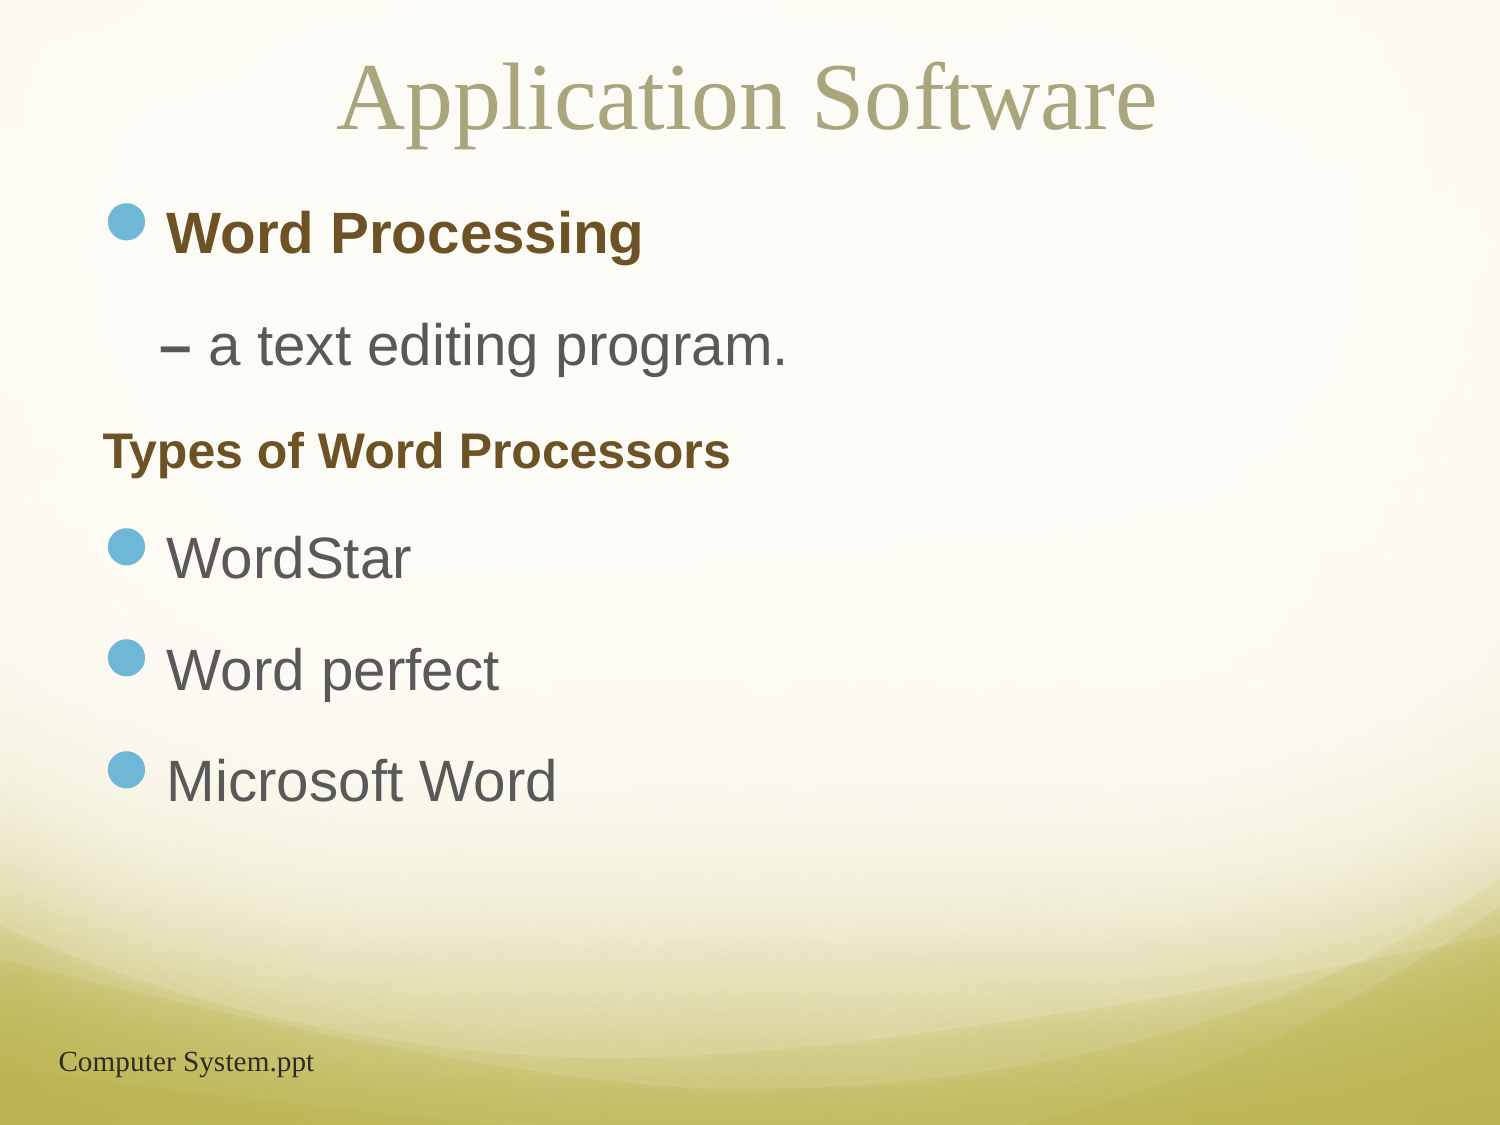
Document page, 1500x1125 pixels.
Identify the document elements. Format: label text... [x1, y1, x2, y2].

footer Computer System.ppt [43, 1029, 838, 1090]
title Application Software [87, 0, 1408, 157]
list Word Processing – a text editing program. Types of Word Processors WordStar Word perfect Microsoft Word [87, 187, 1408, 901]
